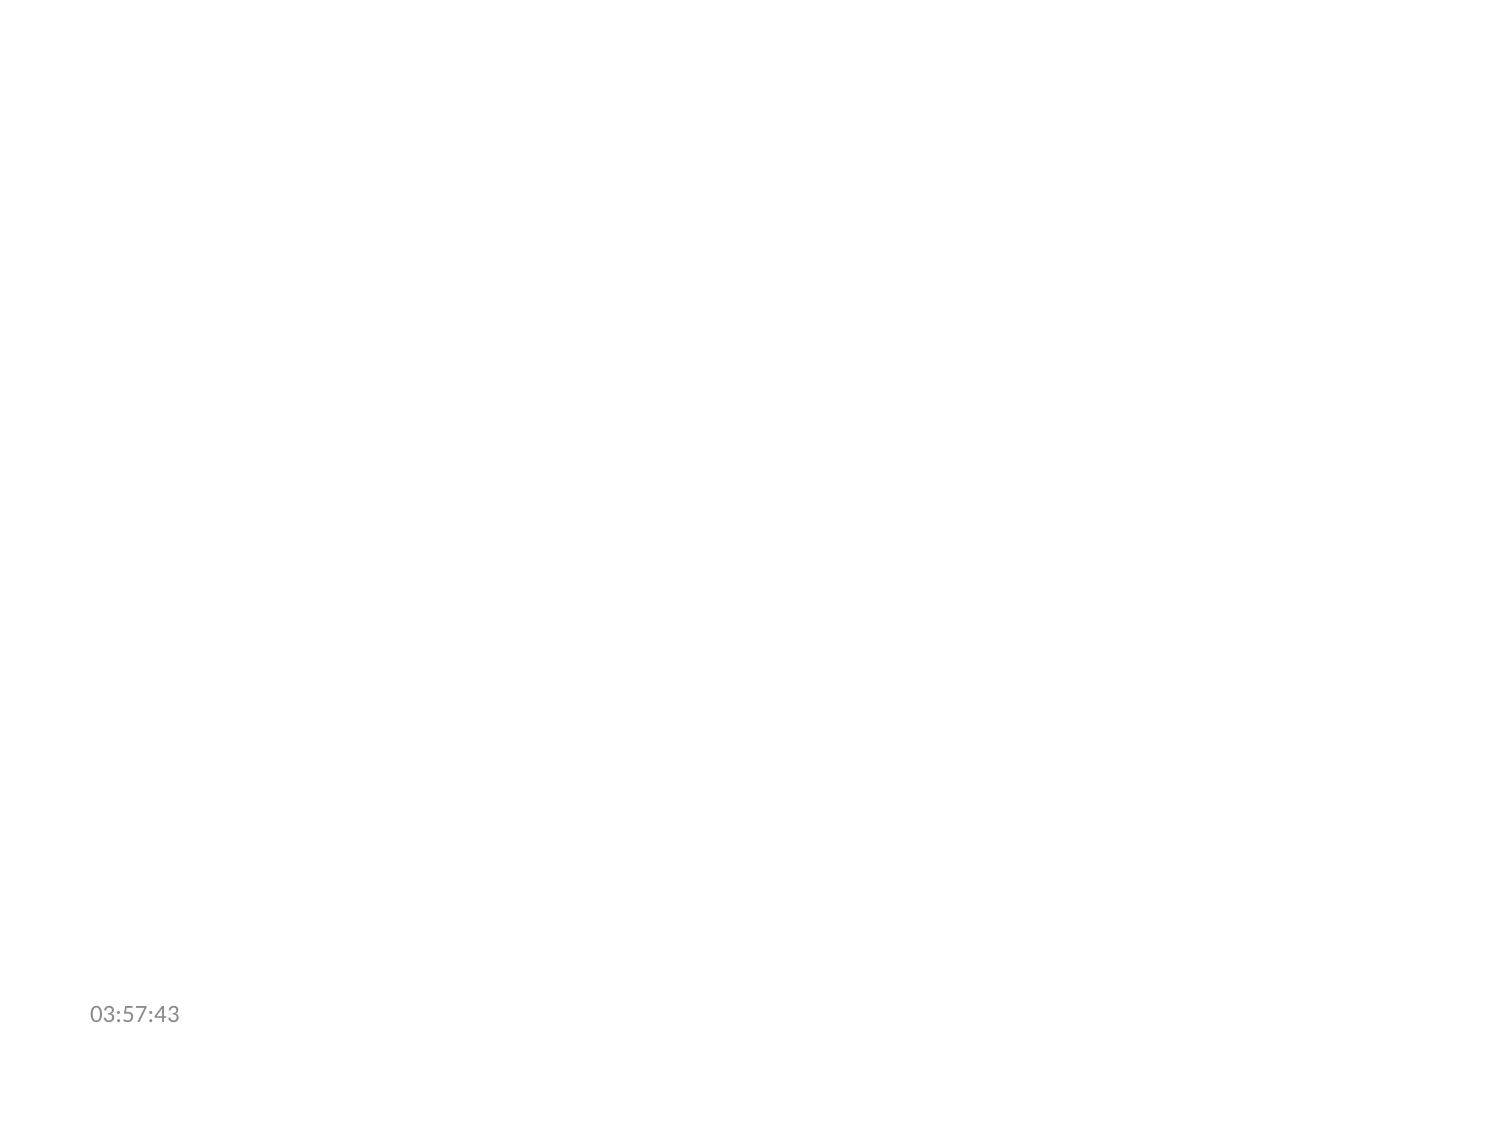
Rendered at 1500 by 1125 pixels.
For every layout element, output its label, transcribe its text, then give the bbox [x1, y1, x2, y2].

text_box 15:35:09 [75, 982, 425, 1043]
